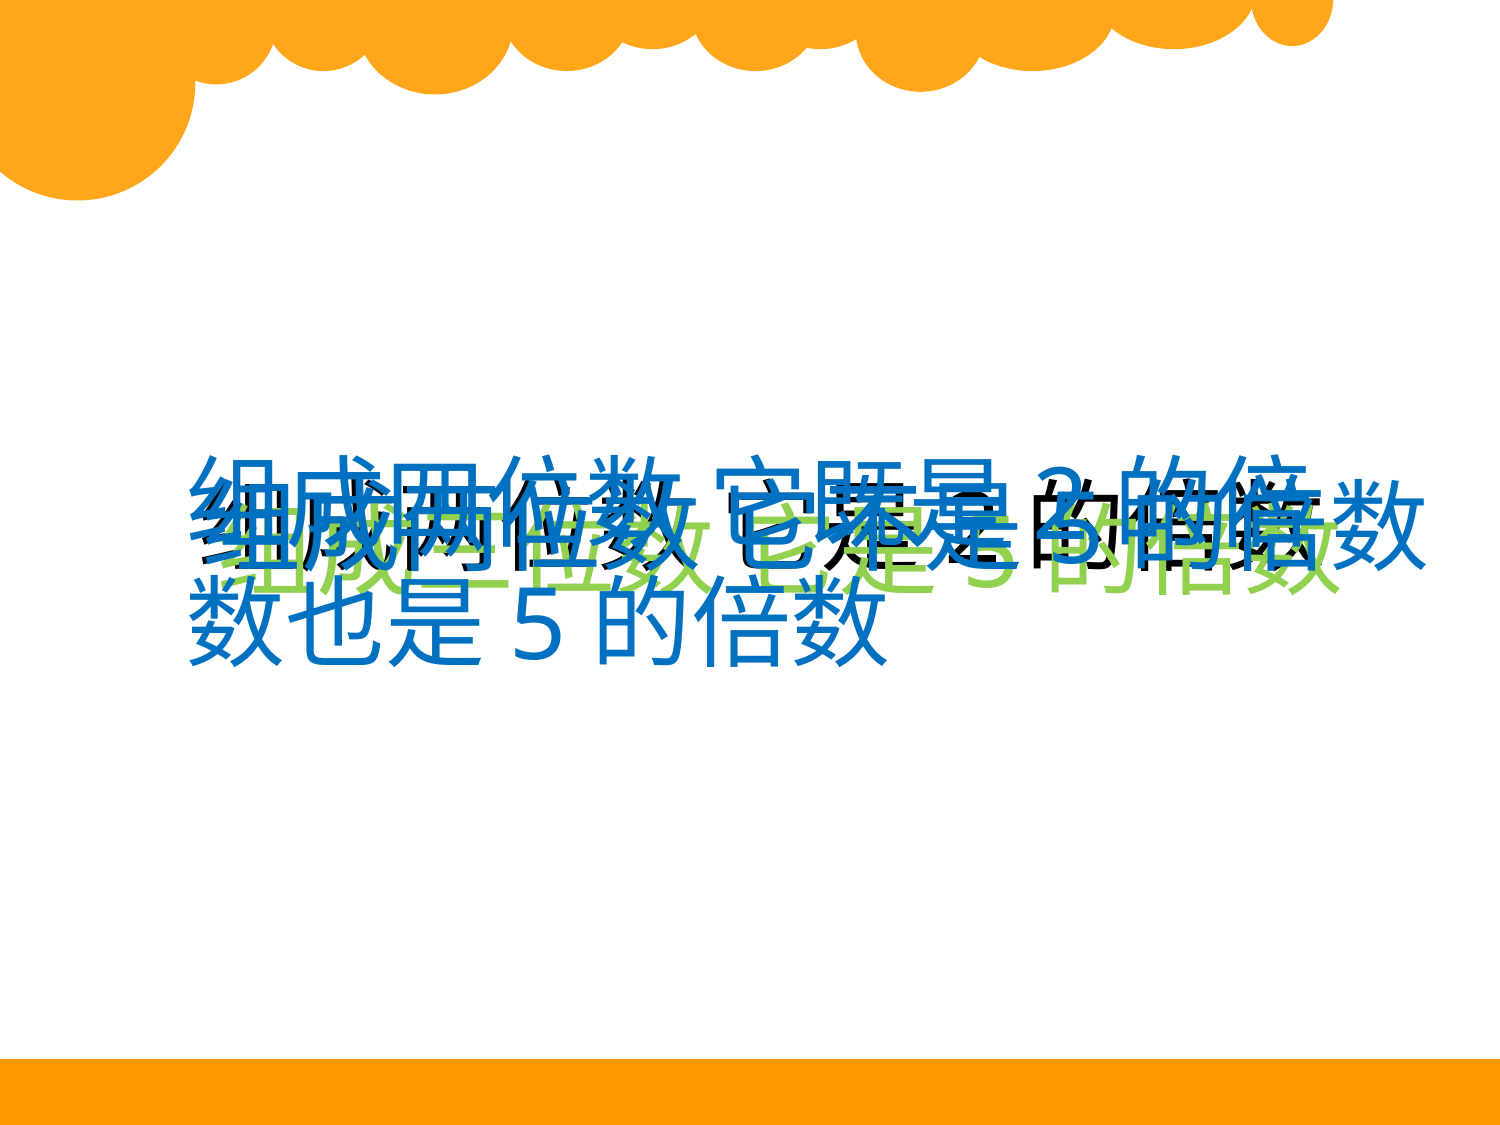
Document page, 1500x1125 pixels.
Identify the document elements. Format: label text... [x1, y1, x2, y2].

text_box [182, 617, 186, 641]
text_box 组成两位数 它不是5的倍数 [186, 456, 1500, 641]
text_box 组成四位数 它既是2的倍数也是5的倍数 [171, 432, 1419, 617]
text_box 组成三位数 它是5的倍数 [201, 641, 1449, 665]
